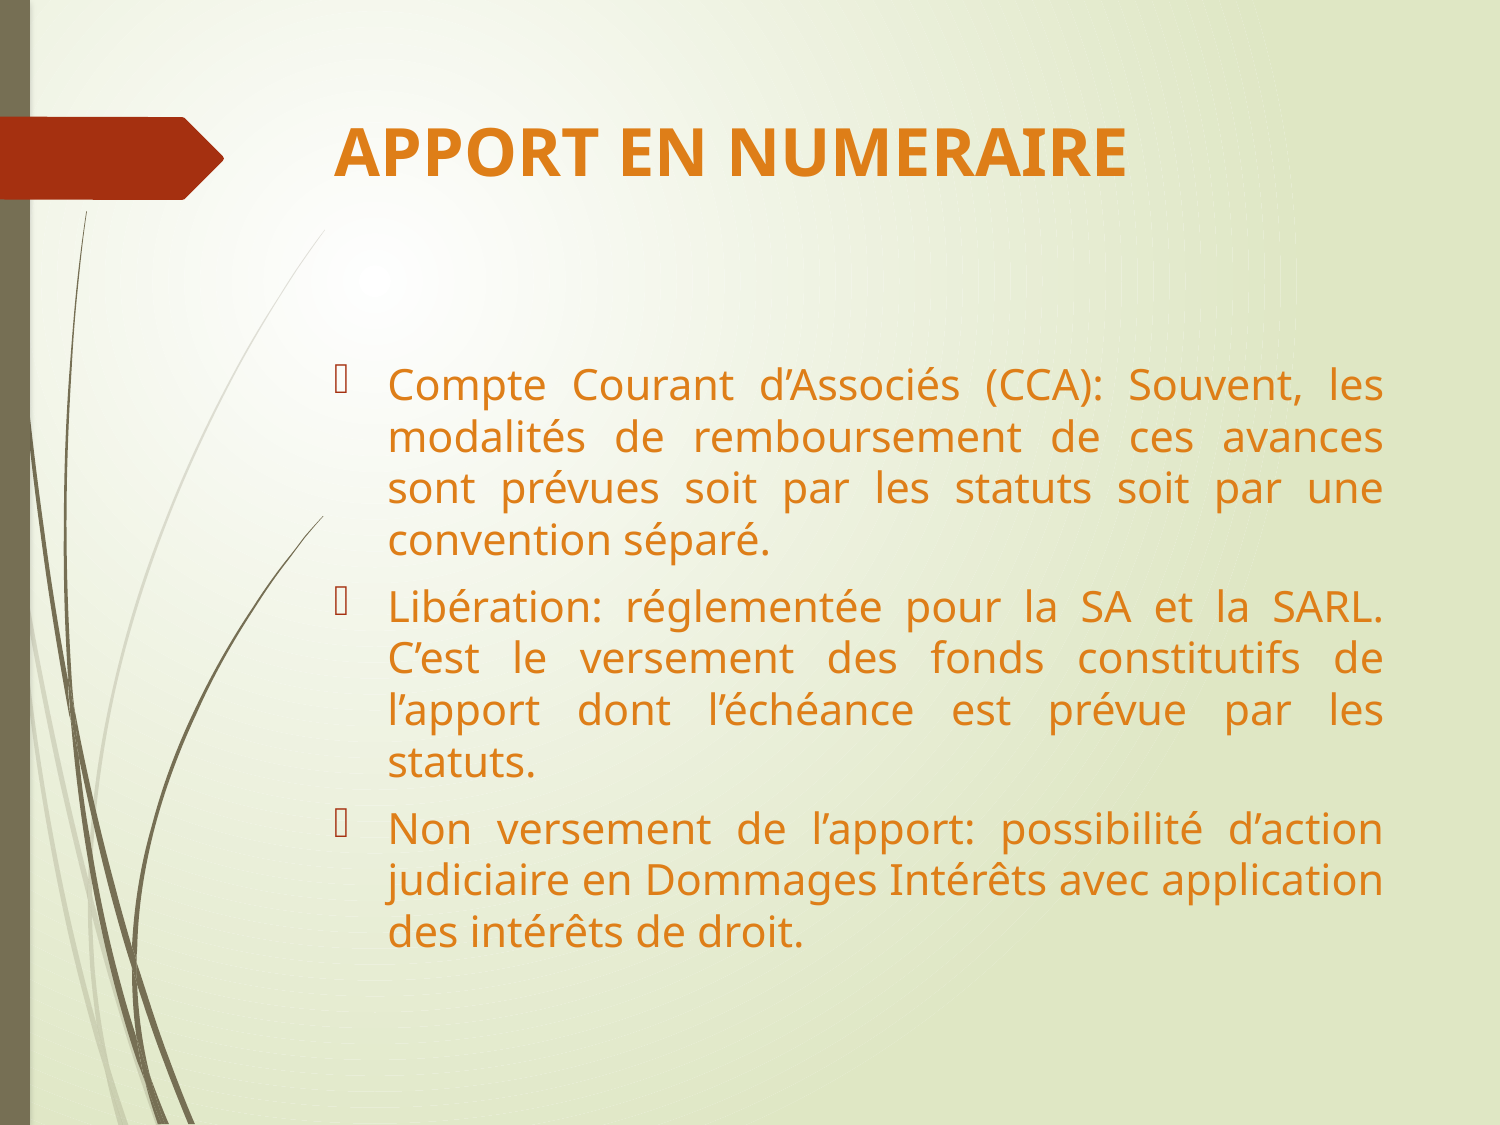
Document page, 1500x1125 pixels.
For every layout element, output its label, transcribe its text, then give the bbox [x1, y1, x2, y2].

title APPORT EN NUMERAIRE [319, 102, 1400, 313]
list Compte Courant d’Associés (CCA): Souvent, les modalités de remboursement de ces avances sont prévues soit par les statuts soit par une convention séparé. Libération: réglementée pour la SA et la SARL. C’est le versement des fonds constitutifs de l’apport dont l’échéance est prévue par les statuts. Non versement de l’apport: possibilité d’action judiciaire en Dommages Intérêts avec application des intérêts de droit. [318, 350, 1400, 970]
